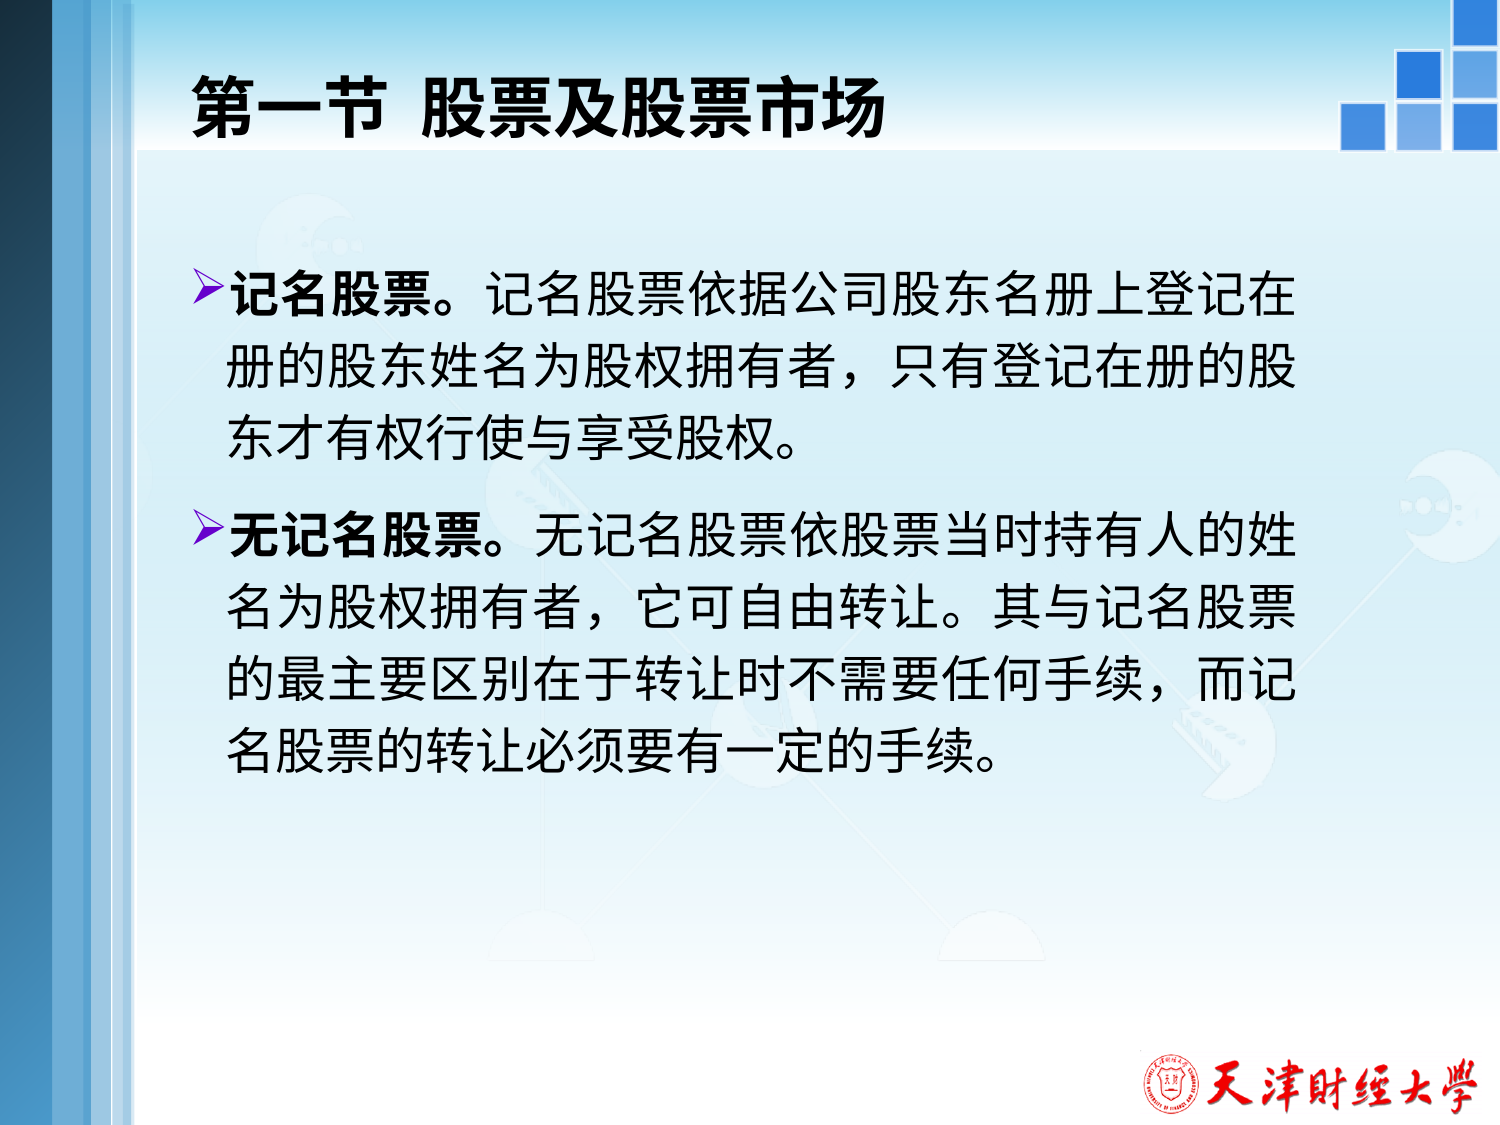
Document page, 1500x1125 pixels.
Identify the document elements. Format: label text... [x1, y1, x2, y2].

title 第一节 股票及股票市场 [174, 75, 1175, 138]
picture [132, 150, 1500, 965]
text_box 记名股票。记名股票依据公司股东名册上登记在册的股东姓名为股权拥有者，只有登记在册的股东才有权行使与享受股权。 无记名股票。无记名股票依股票当时持有人的姓名为股权拥有者，它可自由转让。其与记名股票的最主要区别在于转让时不需要任何手续，而记名股票的转让必须要有一定的手续。 [174, 243, 1313, 788]
picture [1131, 1049, 1500, 1119]
